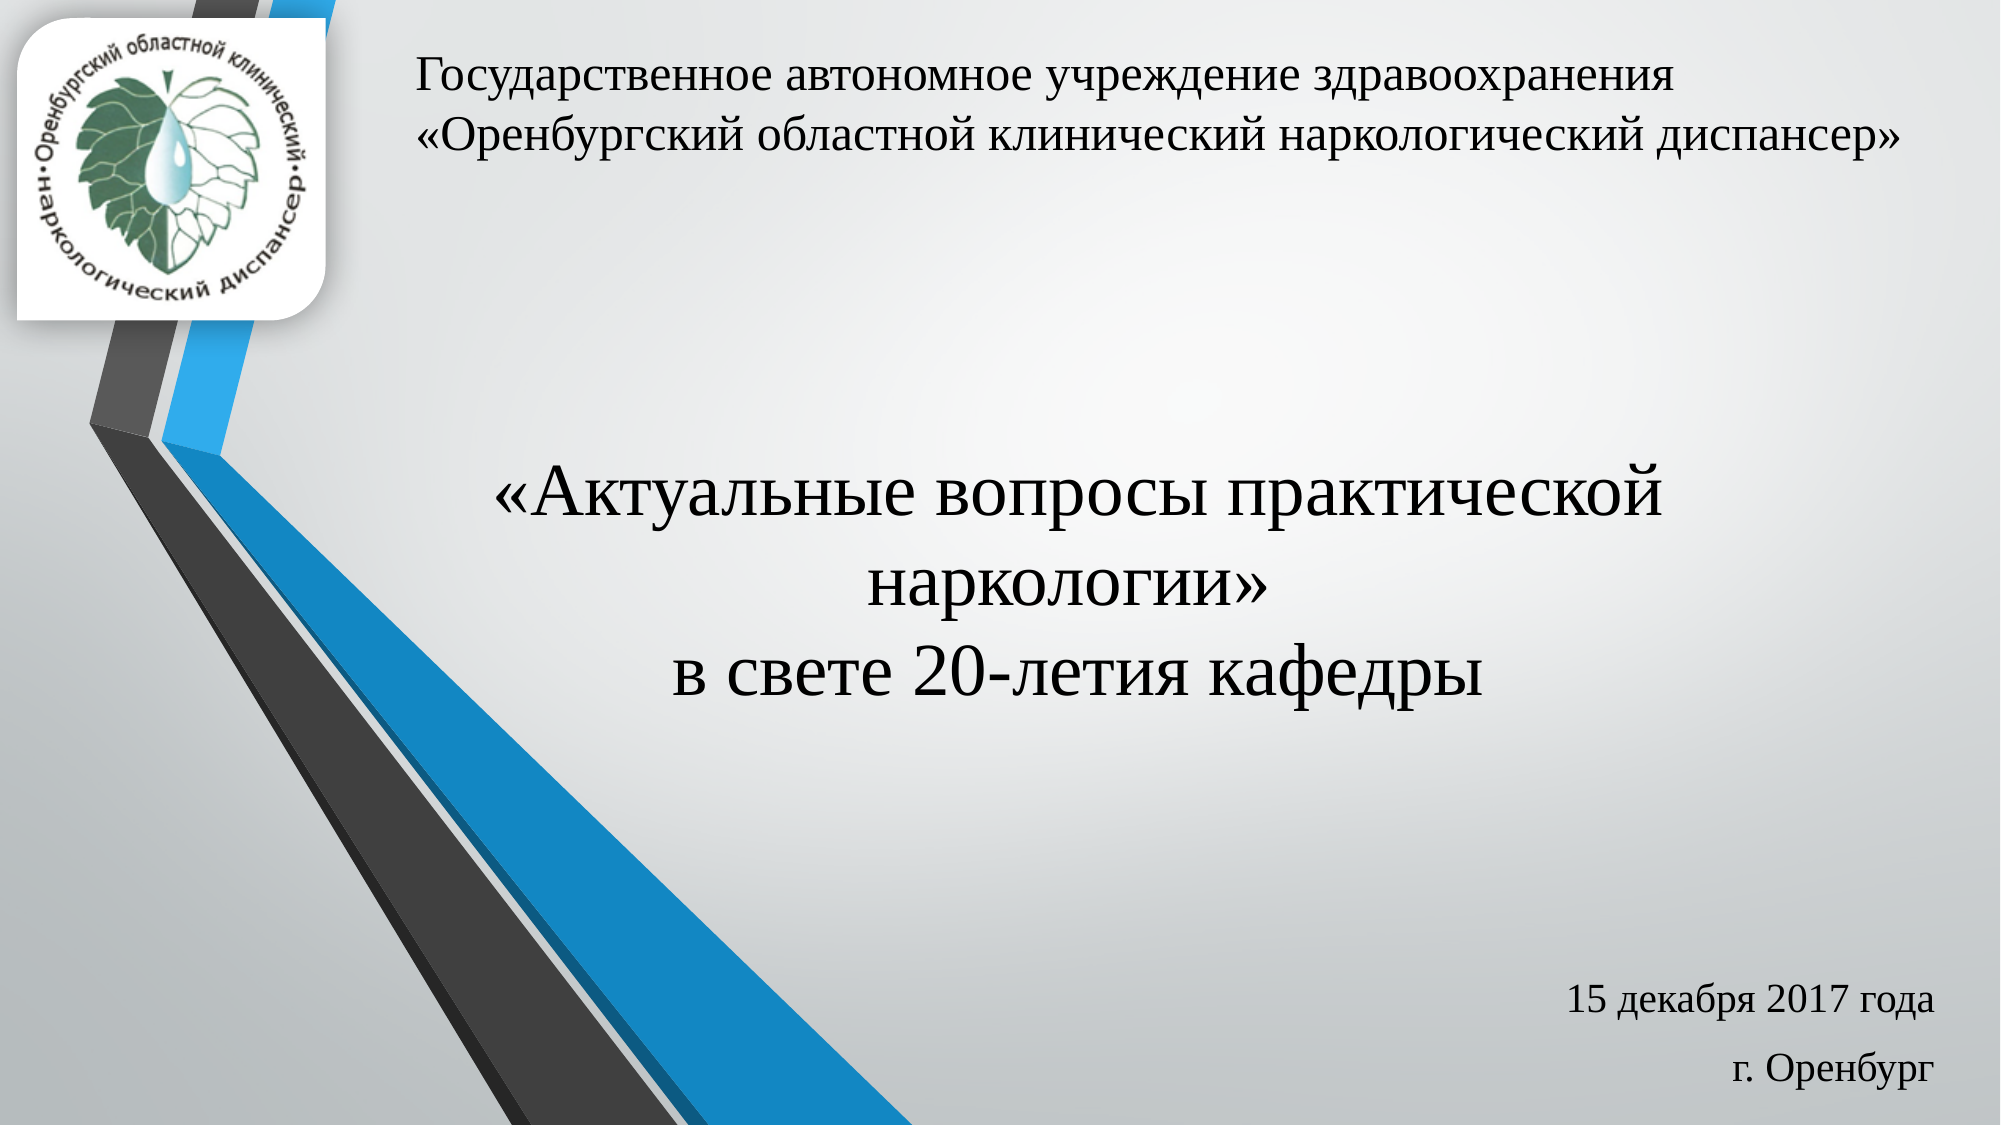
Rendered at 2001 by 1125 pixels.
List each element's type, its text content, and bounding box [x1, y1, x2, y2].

subtitle 15 декабря 2017 года г. Оренбург [1499, 963, 1950, 1098]
picture [24, 25, 319, 314]
text_box Государственное автономное учреждение здравоохранения «Оренбургский областной клинический наркологический диспансер» [400, 33, 2000, 168]
title «Актуальные вопросы практической наркологии» в свете 20-летия кафедры [367, 254, 1790, 878]
